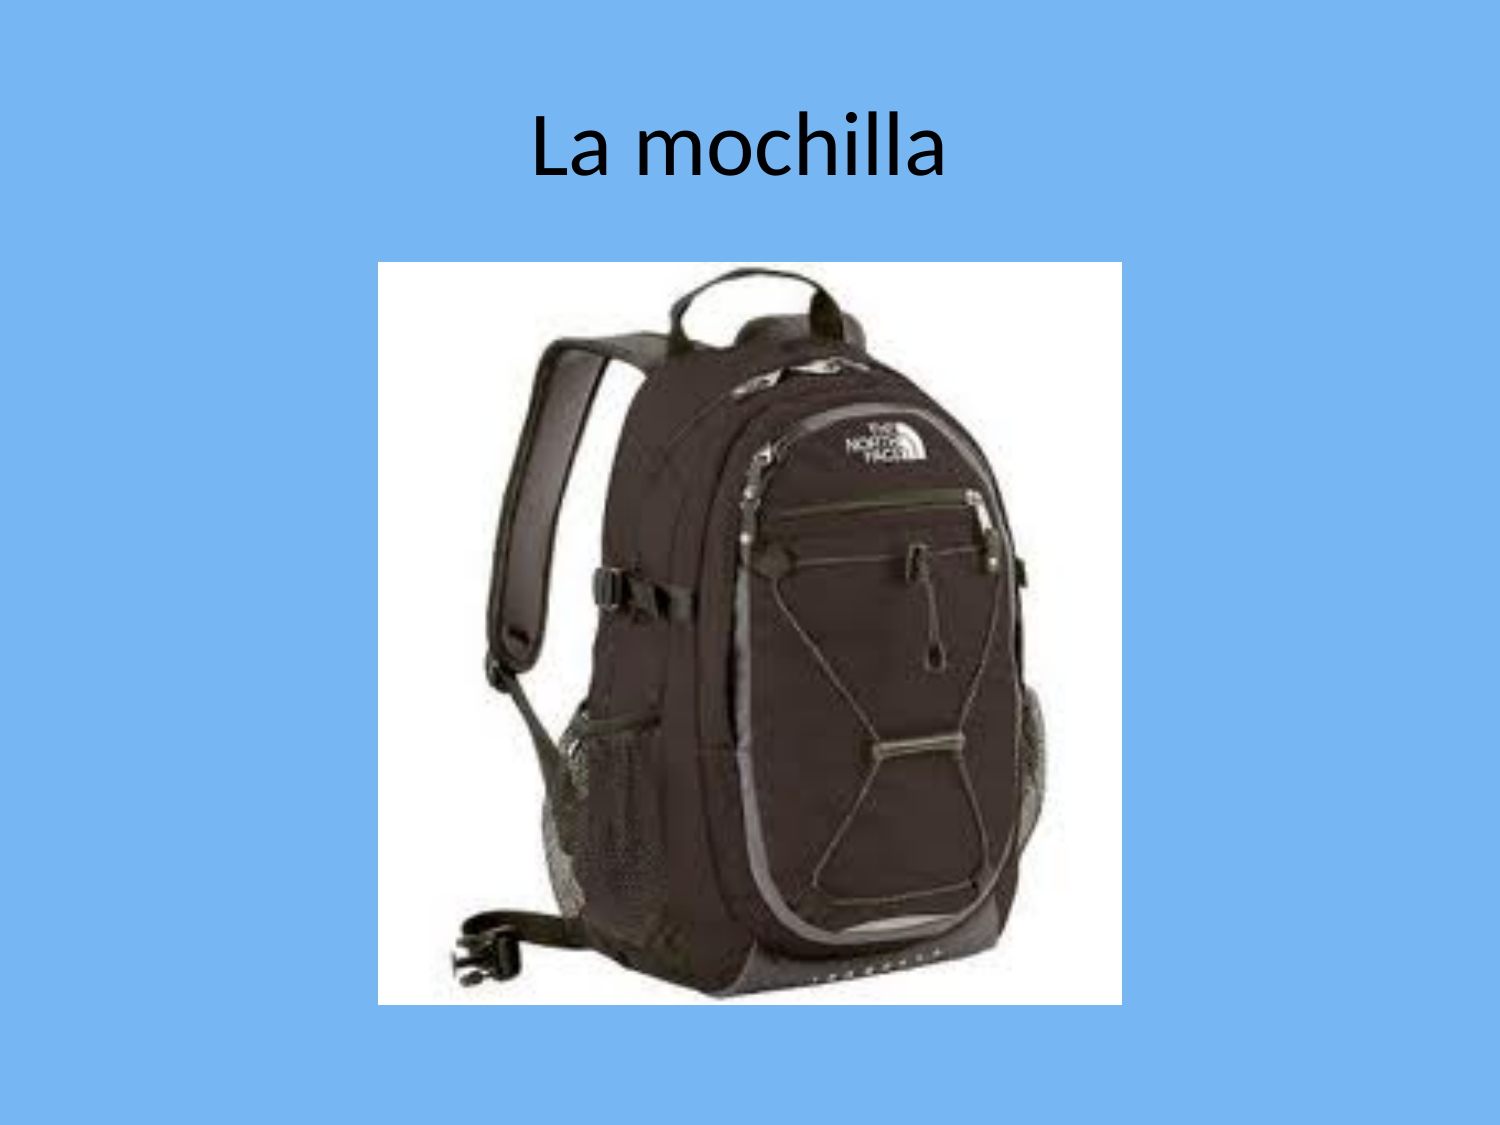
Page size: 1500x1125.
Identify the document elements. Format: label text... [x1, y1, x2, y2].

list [74, 262, 1426, 1006]
title La mochilla [75, 45, 1425, 233]
